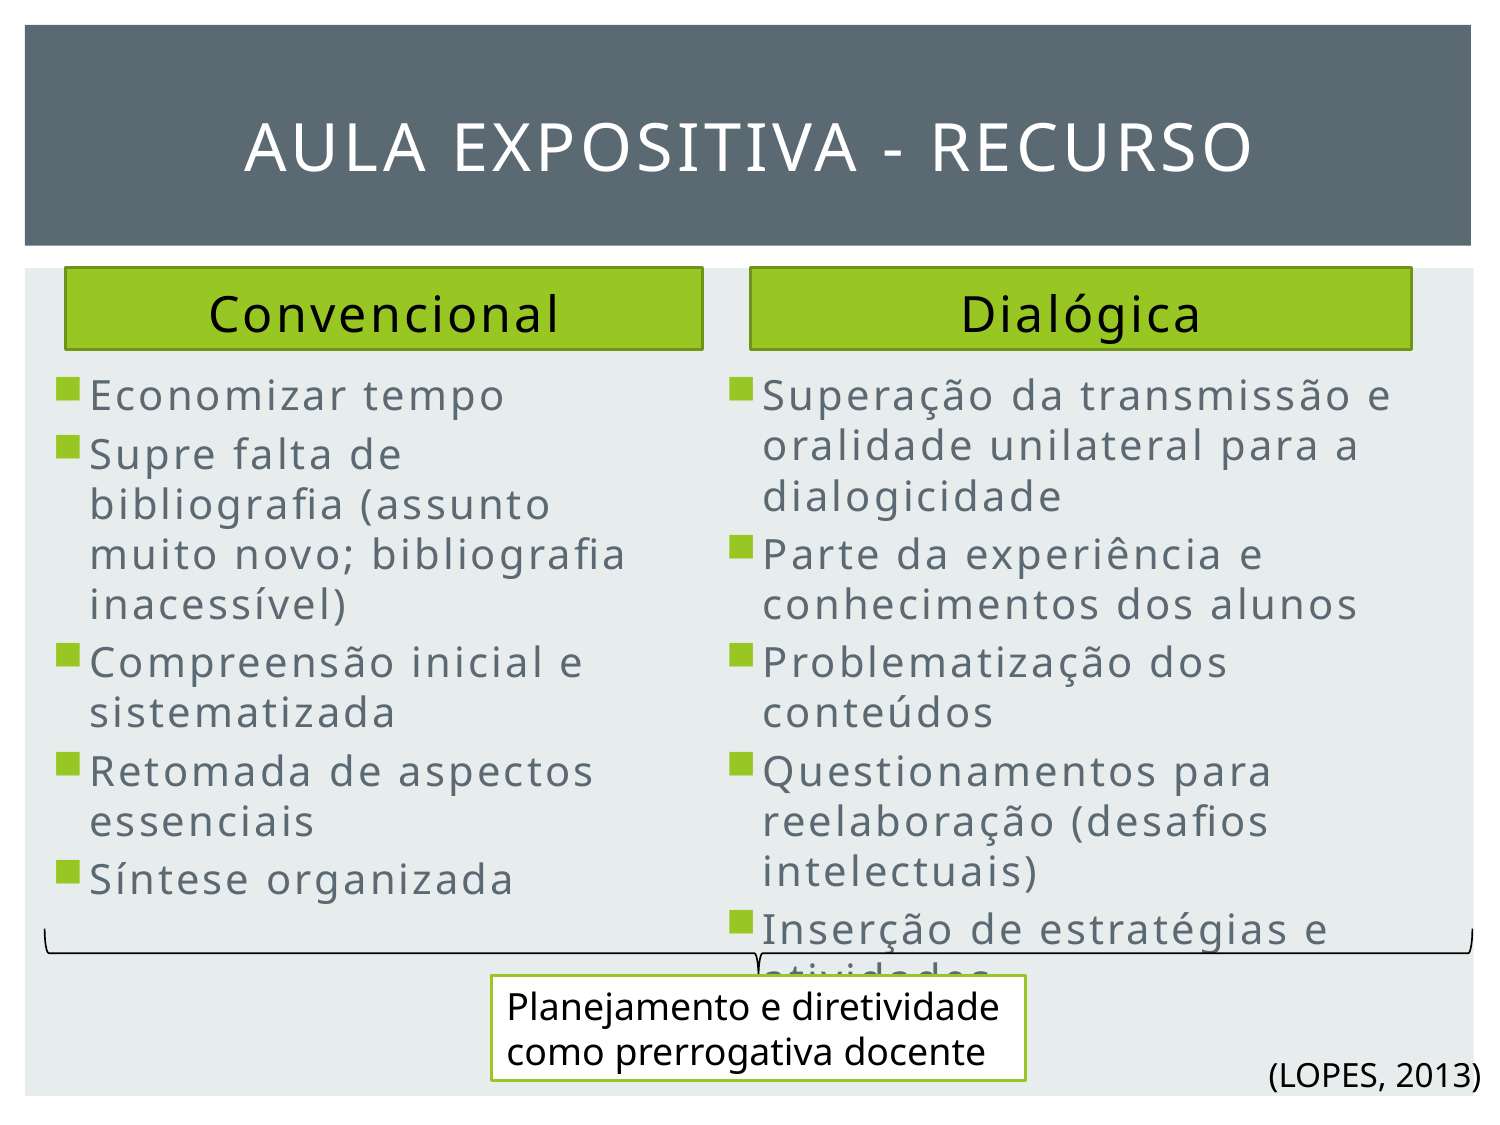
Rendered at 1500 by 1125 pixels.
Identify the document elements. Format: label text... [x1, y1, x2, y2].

text_box [43, 928, 1474, 974]
text_box Planejamento e diretividade como prerrogativa docente [490, 974, 1027, 1082]
text_box (LOPES, 2013) [1253, 1046, 1497, 1102]
list Superação da transmissão e oralidade unilateral para a dialogicidade Parte da experiência e conhecimentos dos alunos Problematização dos conteúdos Questionamentos para reelaboração (desafios intelectuais) Inserção de estratégias e atividades [702, 361, 1461, 928]
list Convencional [64, 266, 704, 351]
title Aula Expositiva - REcurso [62, 58, 1438, 232]
list Economizar tempo Supre falta de bibliografia (assunto muito novo; bibliografia inacessível) Compreensão inicial e sistematizada Retomada de aspectos essenciais Síntese organizada [29, 361, 667, 950]
list Dialógica [749, 266, 1413, 351]
